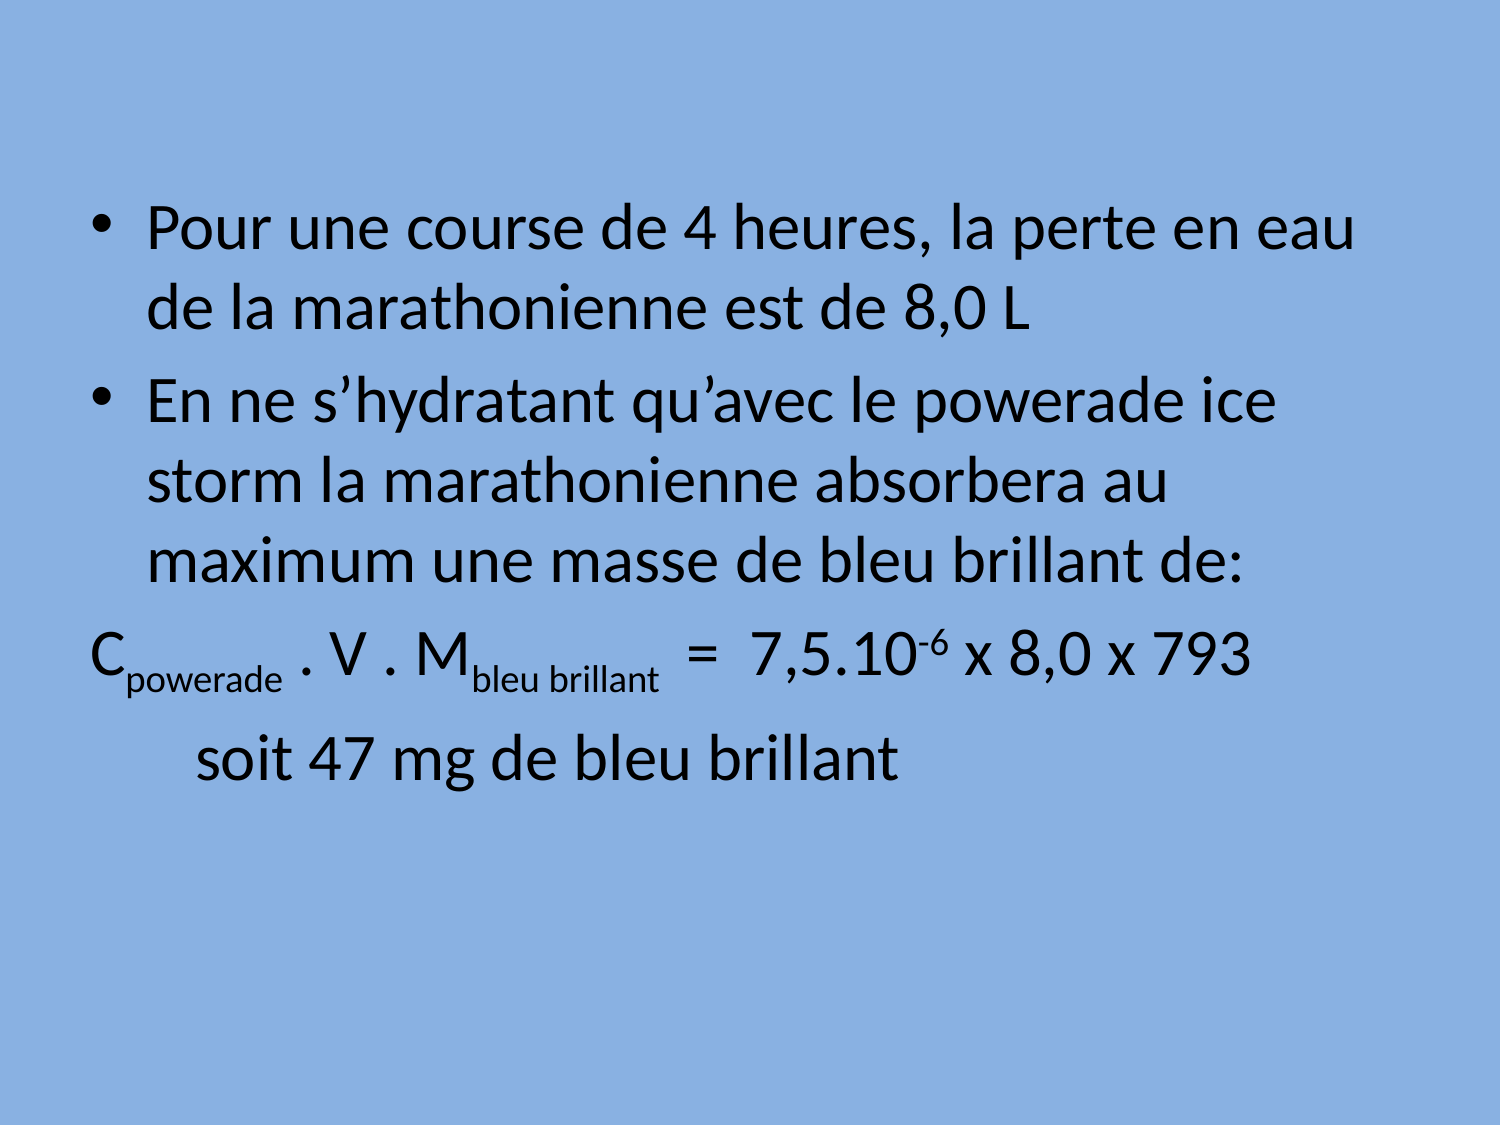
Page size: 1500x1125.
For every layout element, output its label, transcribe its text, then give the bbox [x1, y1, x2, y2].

list Pour une course de 4 heures, la perte en eau de la marathonienne est de 8,0 L En ne s’hydratant qu’avec le powerade ice storm la marathonienne absorbera au maximum une masse de bleu brillant de: Cpowerade . V . Mbleu brillant = 7,5.10-6 x 8,0 x 793 soit 47 mg de bleu brillant [75, 174, 1425, 863]
